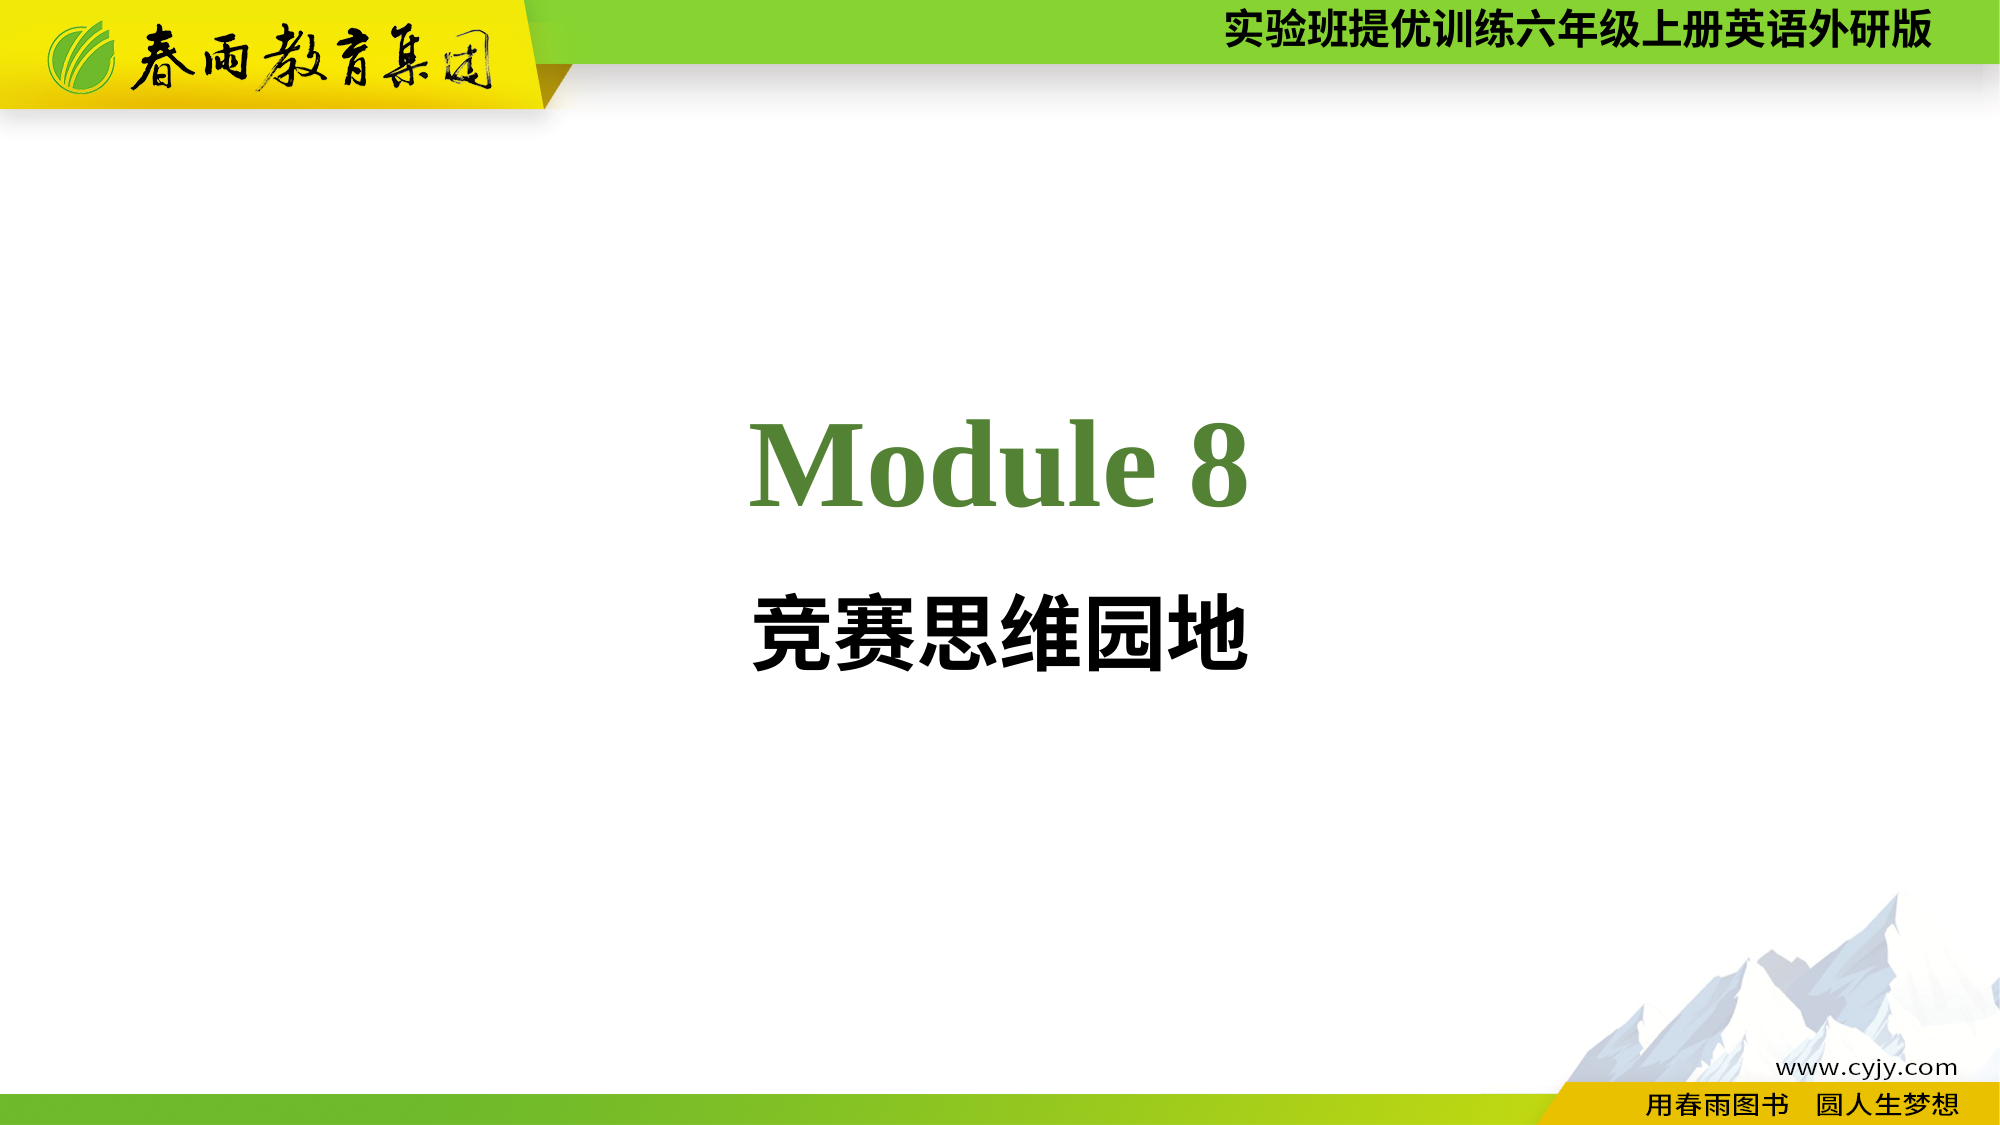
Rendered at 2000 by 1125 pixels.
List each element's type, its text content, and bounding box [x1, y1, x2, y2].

text_box Module 8 竞赛思维园地 [0, 298, 2000, 689]
picture [0, 689, 2000, 1125]
picture [0, 0, 2000, 298]
